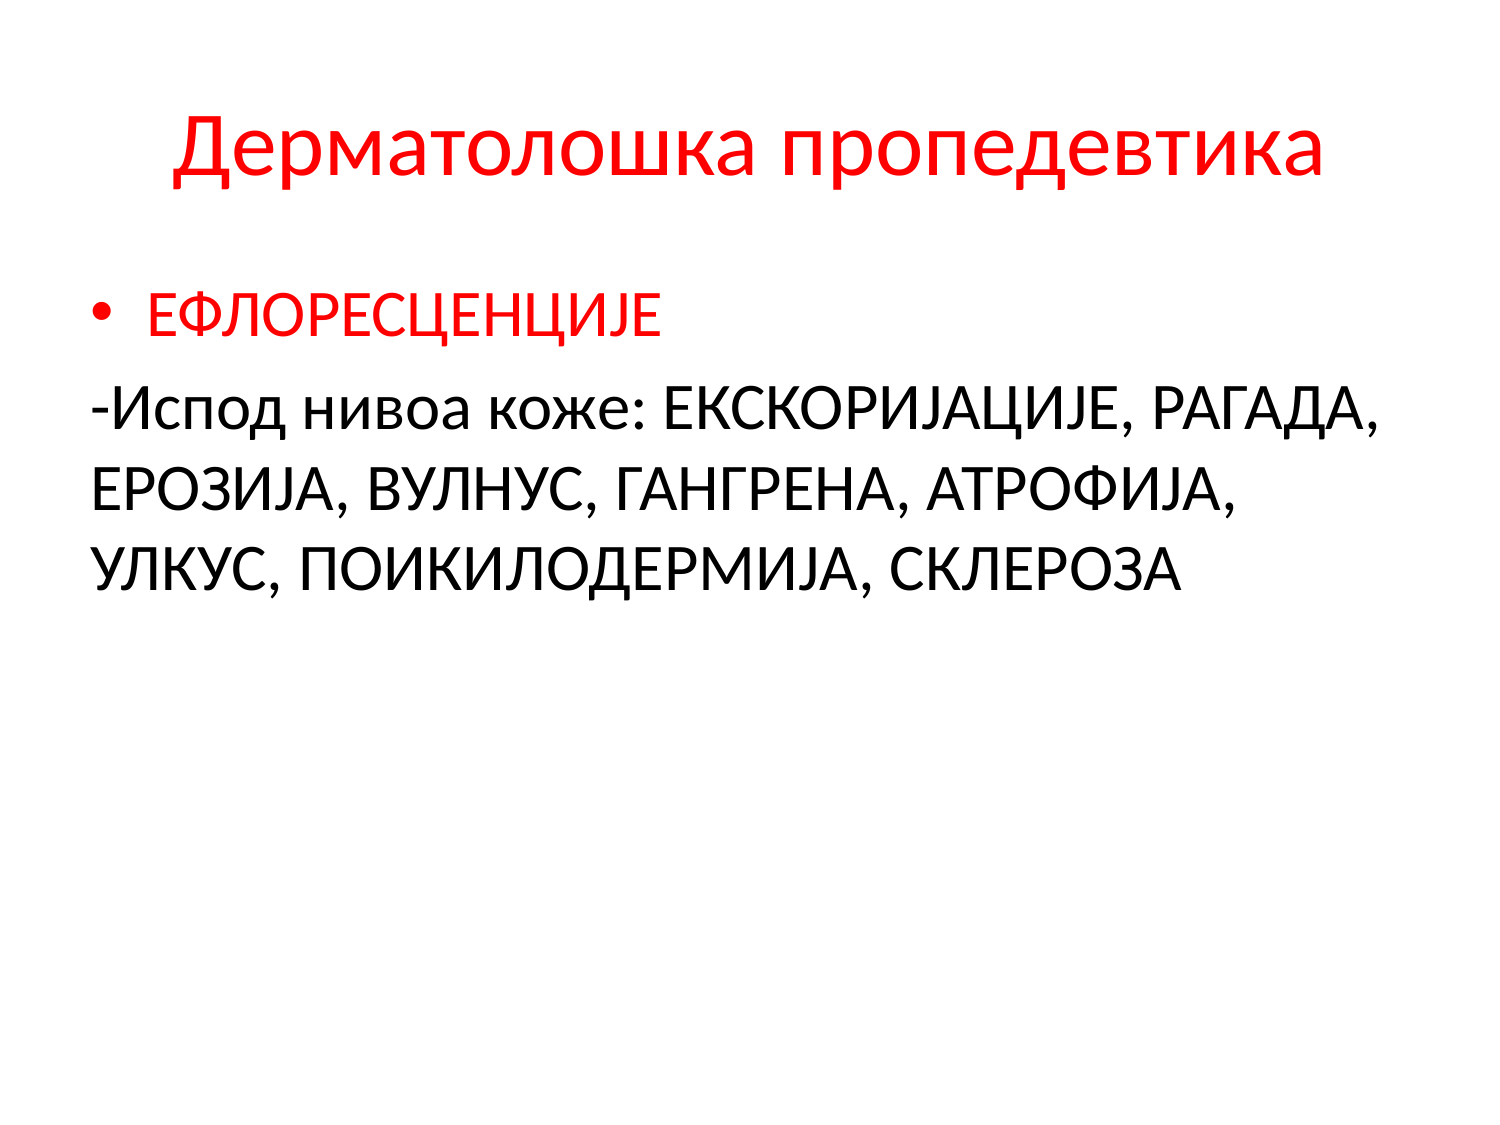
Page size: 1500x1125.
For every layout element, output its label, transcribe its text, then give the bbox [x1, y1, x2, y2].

list ЕФЛОРЕСЦЕНЦИЈЕ -Испод нивоа коже: ЕКСКОРИЈАЦИЈЕ, РАГАДА, ЕРОЗИЈА, ВУЛНУС, ГАНГРЕНА, АТРОФИЈА, УЛКУС, ПОИКИЛОДЕРМИЈА, СКЛЕРОЗА [75, 262, 1425, 1005]
title Дерматолошка пропедевтика [75, 45, 1425, 233]
